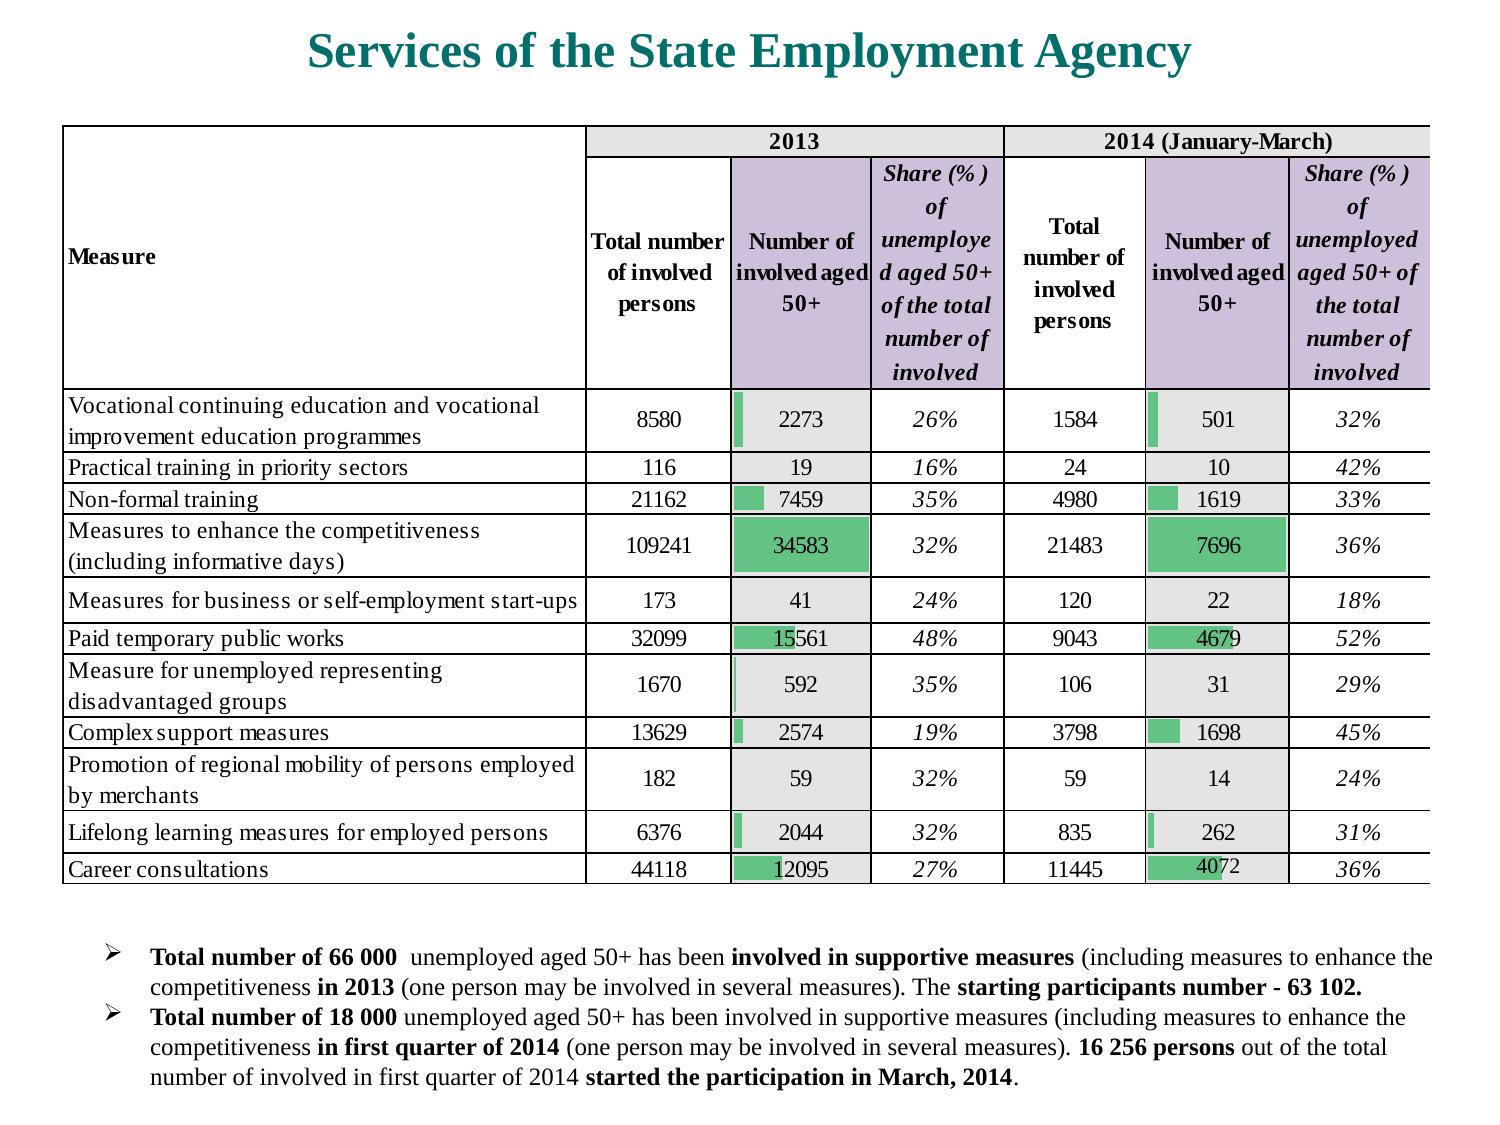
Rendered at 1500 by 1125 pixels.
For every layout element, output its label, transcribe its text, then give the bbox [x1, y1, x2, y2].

text_box Total number of 66 000 unemployed aged 50+ has been involved in supportive measures (including measures to enhance the competitiveness in 2013 (one person may be involved in several measures). The starting participants number - 63 102. Total number of 18 000 unemployed aged 50+ has been involved in supportive measures (including measures to enhance the competitiveness in first quarter of 2014 (one person may be involved in several measures). 16 256 persons out of the total number of involved in first quarter of 2014 started the participation in March, 2014. [88, 933, 1453, 1098]
picture [62, 124, 1432, 886]
title Services of the State Employment Agency [75, 0, 1425, 96]
